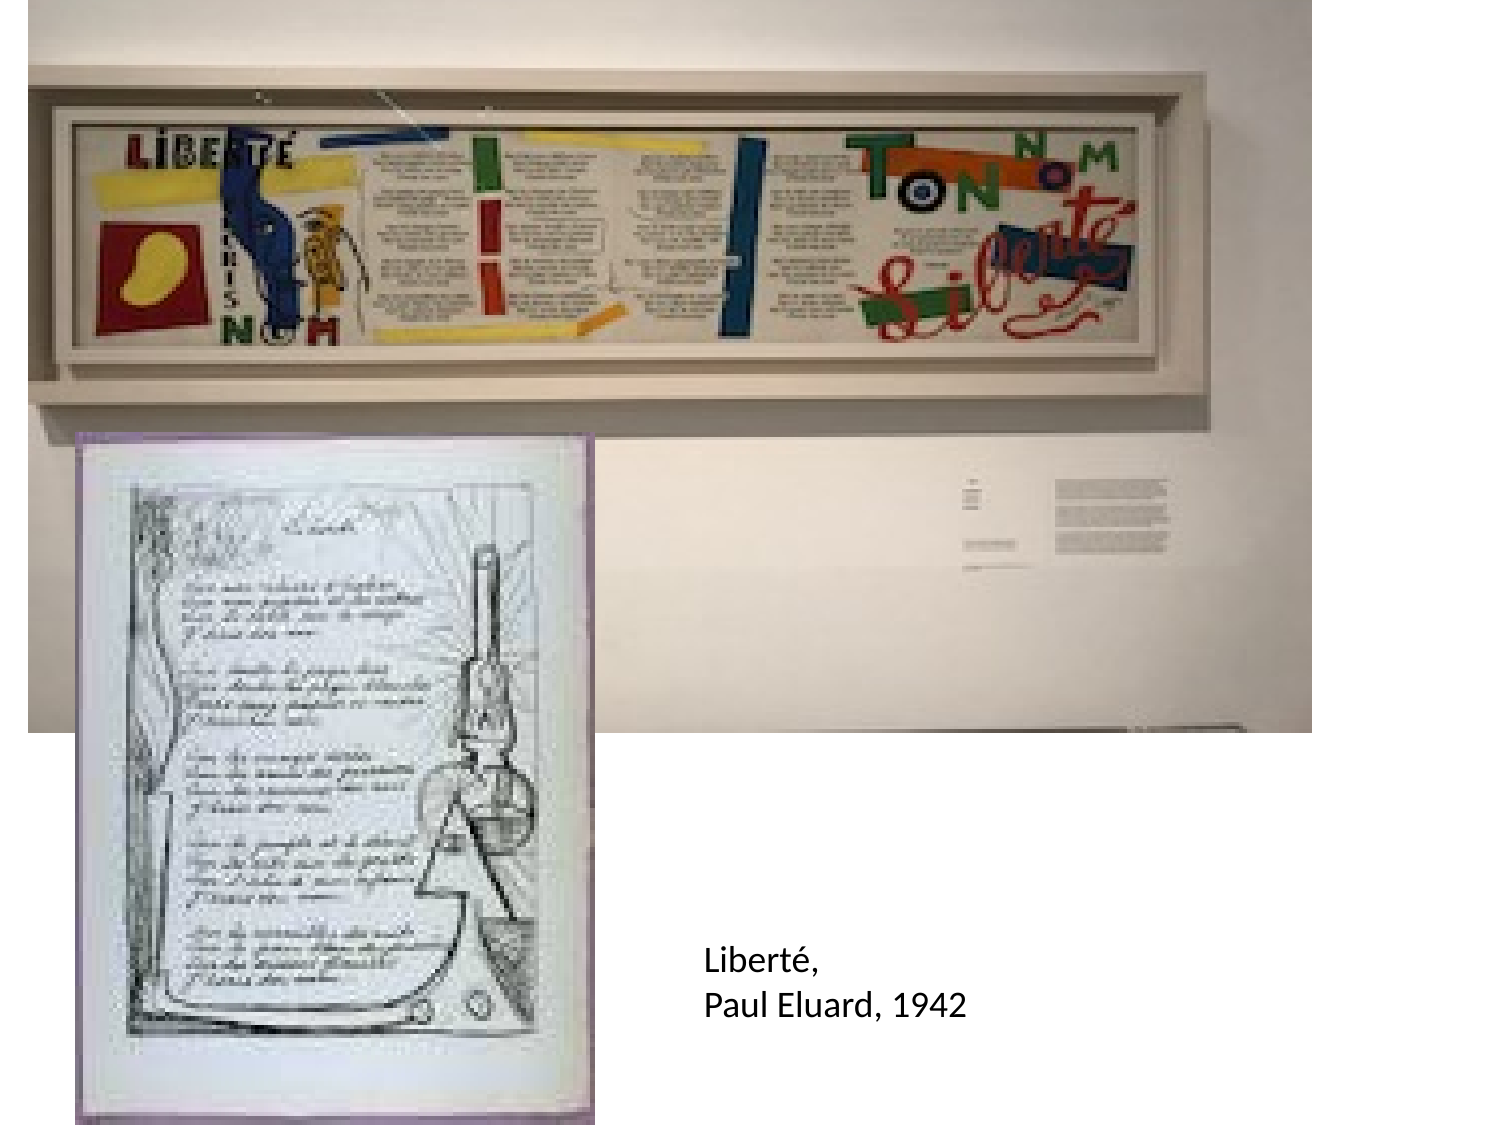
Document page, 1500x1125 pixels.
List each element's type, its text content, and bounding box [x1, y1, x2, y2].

text_box Liberté, Paul Eluard, 1942 [688, 927, 983, 1033]
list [28, 0, 1312, 733]
picture [74, 432, 595, 1125]
